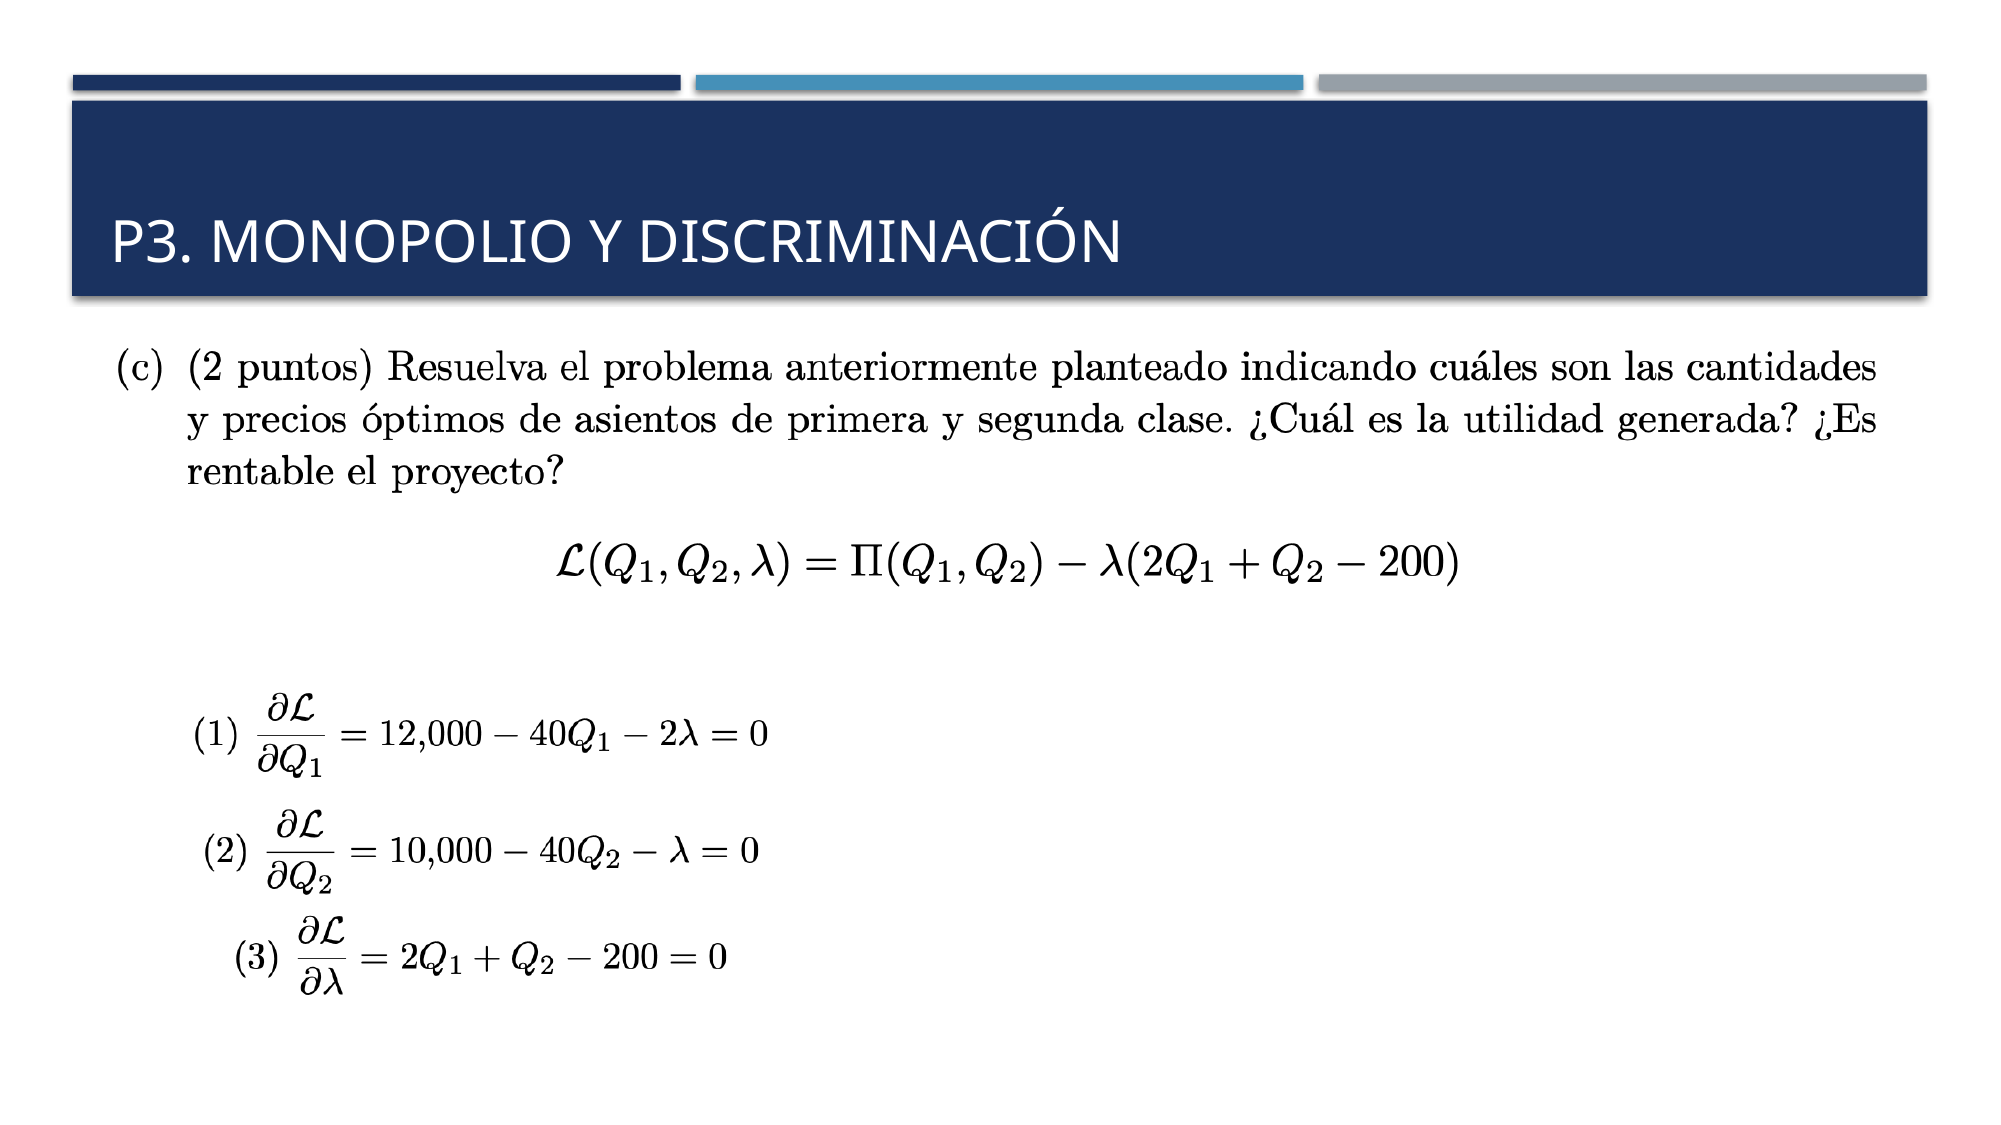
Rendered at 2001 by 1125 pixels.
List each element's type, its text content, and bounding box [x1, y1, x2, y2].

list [94, 328, 1906, 518]
title P3. monopolio y discriminación [95, 115, 1905, 282]
picture [170, 688, 792, 1011]
picture [527, 507, 1473, 609]
